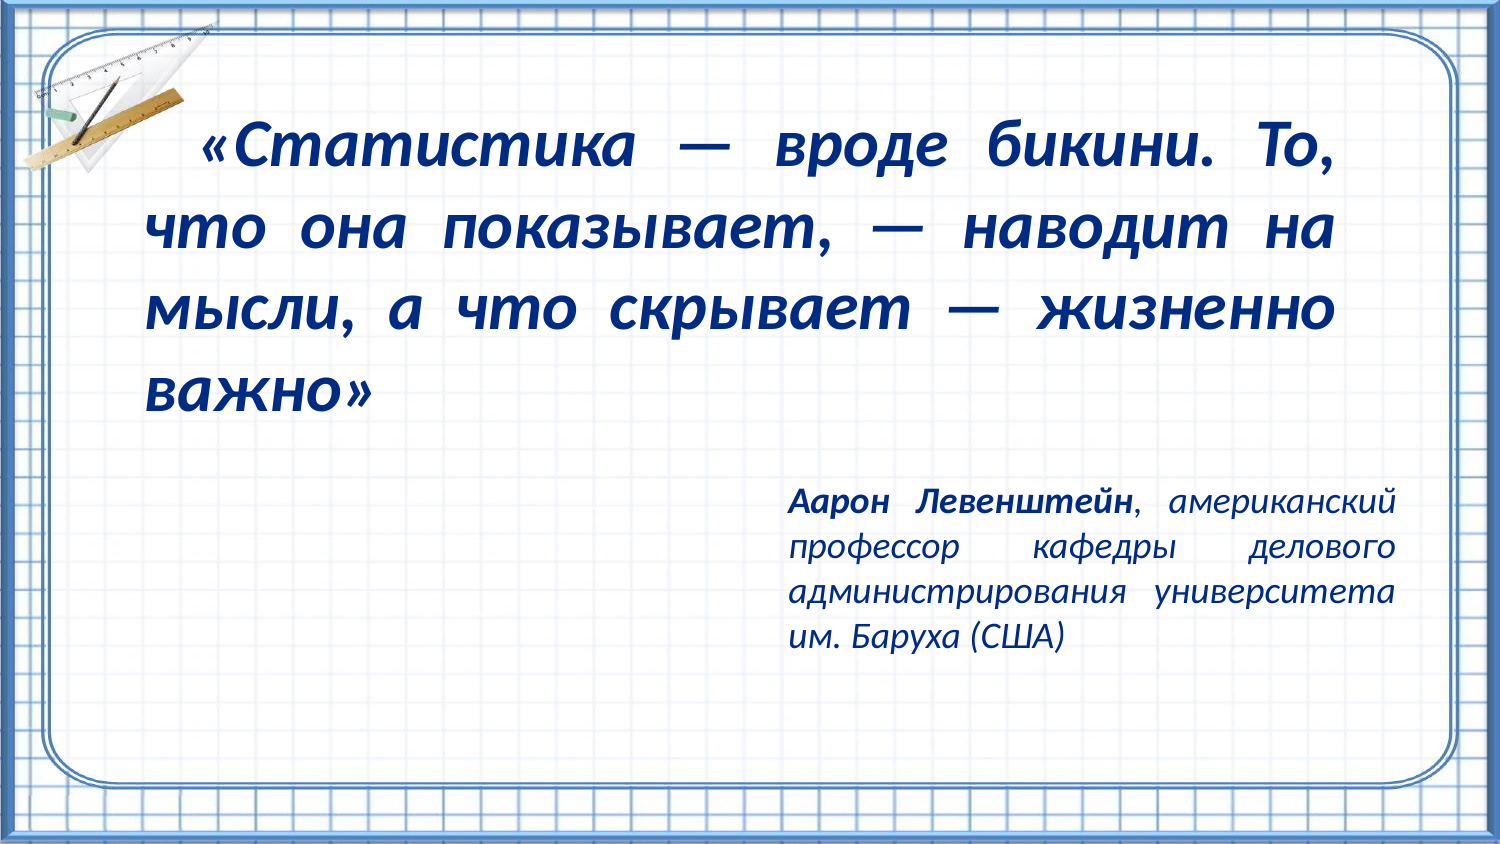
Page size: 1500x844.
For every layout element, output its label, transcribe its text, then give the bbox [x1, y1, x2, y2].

picture [0, 0, 1500, 844]
list «Статистика — вроде бикини. То, что она показывает, — наводит на мысли, а что скрывает — жизненно важно» [88, 91, 1353, 434]
text_box Аарон Левенштейн, американский профессор кафедры делового администрирования университета им. Баруха (США) [773, 469, 1412, 664]
